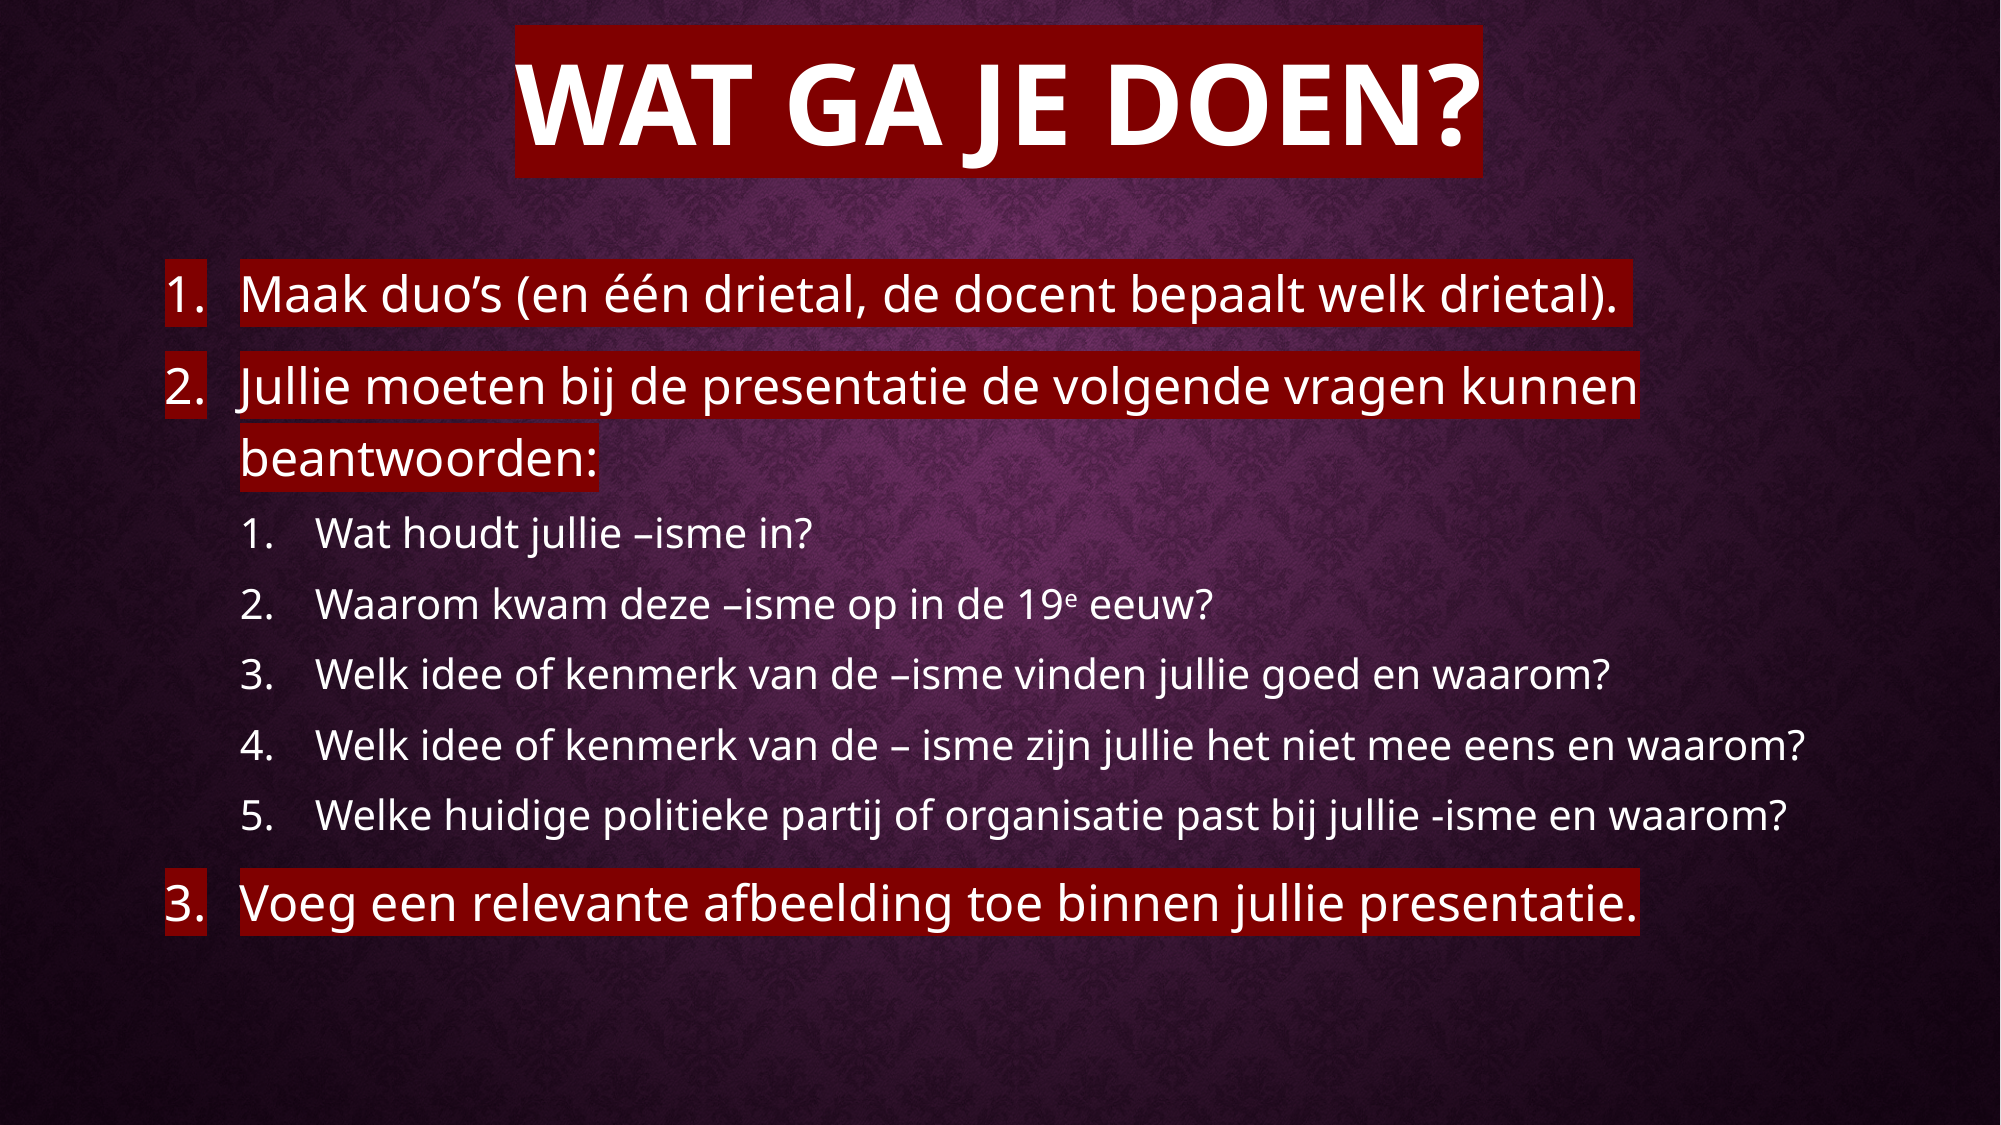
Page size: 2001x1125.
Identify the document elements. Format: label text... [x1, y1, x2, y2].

title Wat ga je doen? [149, 0, 1849, 218]
list Maak duo’s (en één drietal, de docent bepaalt welk drietal). Jullie moeten bij de presentatie de volgende vragen kunnen beantwoorden: Wat houdt jullie –isme in? Waarom kwam deze –isme op in de 19e eeuw? Welk idee of kenmerk van de –isme vinden jullie goed en waarom? Welk idee of kenmerk van de – isme zijn jullie het niet mee eens en waarom? Welke huidige politieke partij of organisatie past bij jullie -isme en waarom? Voeg een relevante afbeelding toe binnen jullie presentatie. [149, 242, 1849, 1058]
